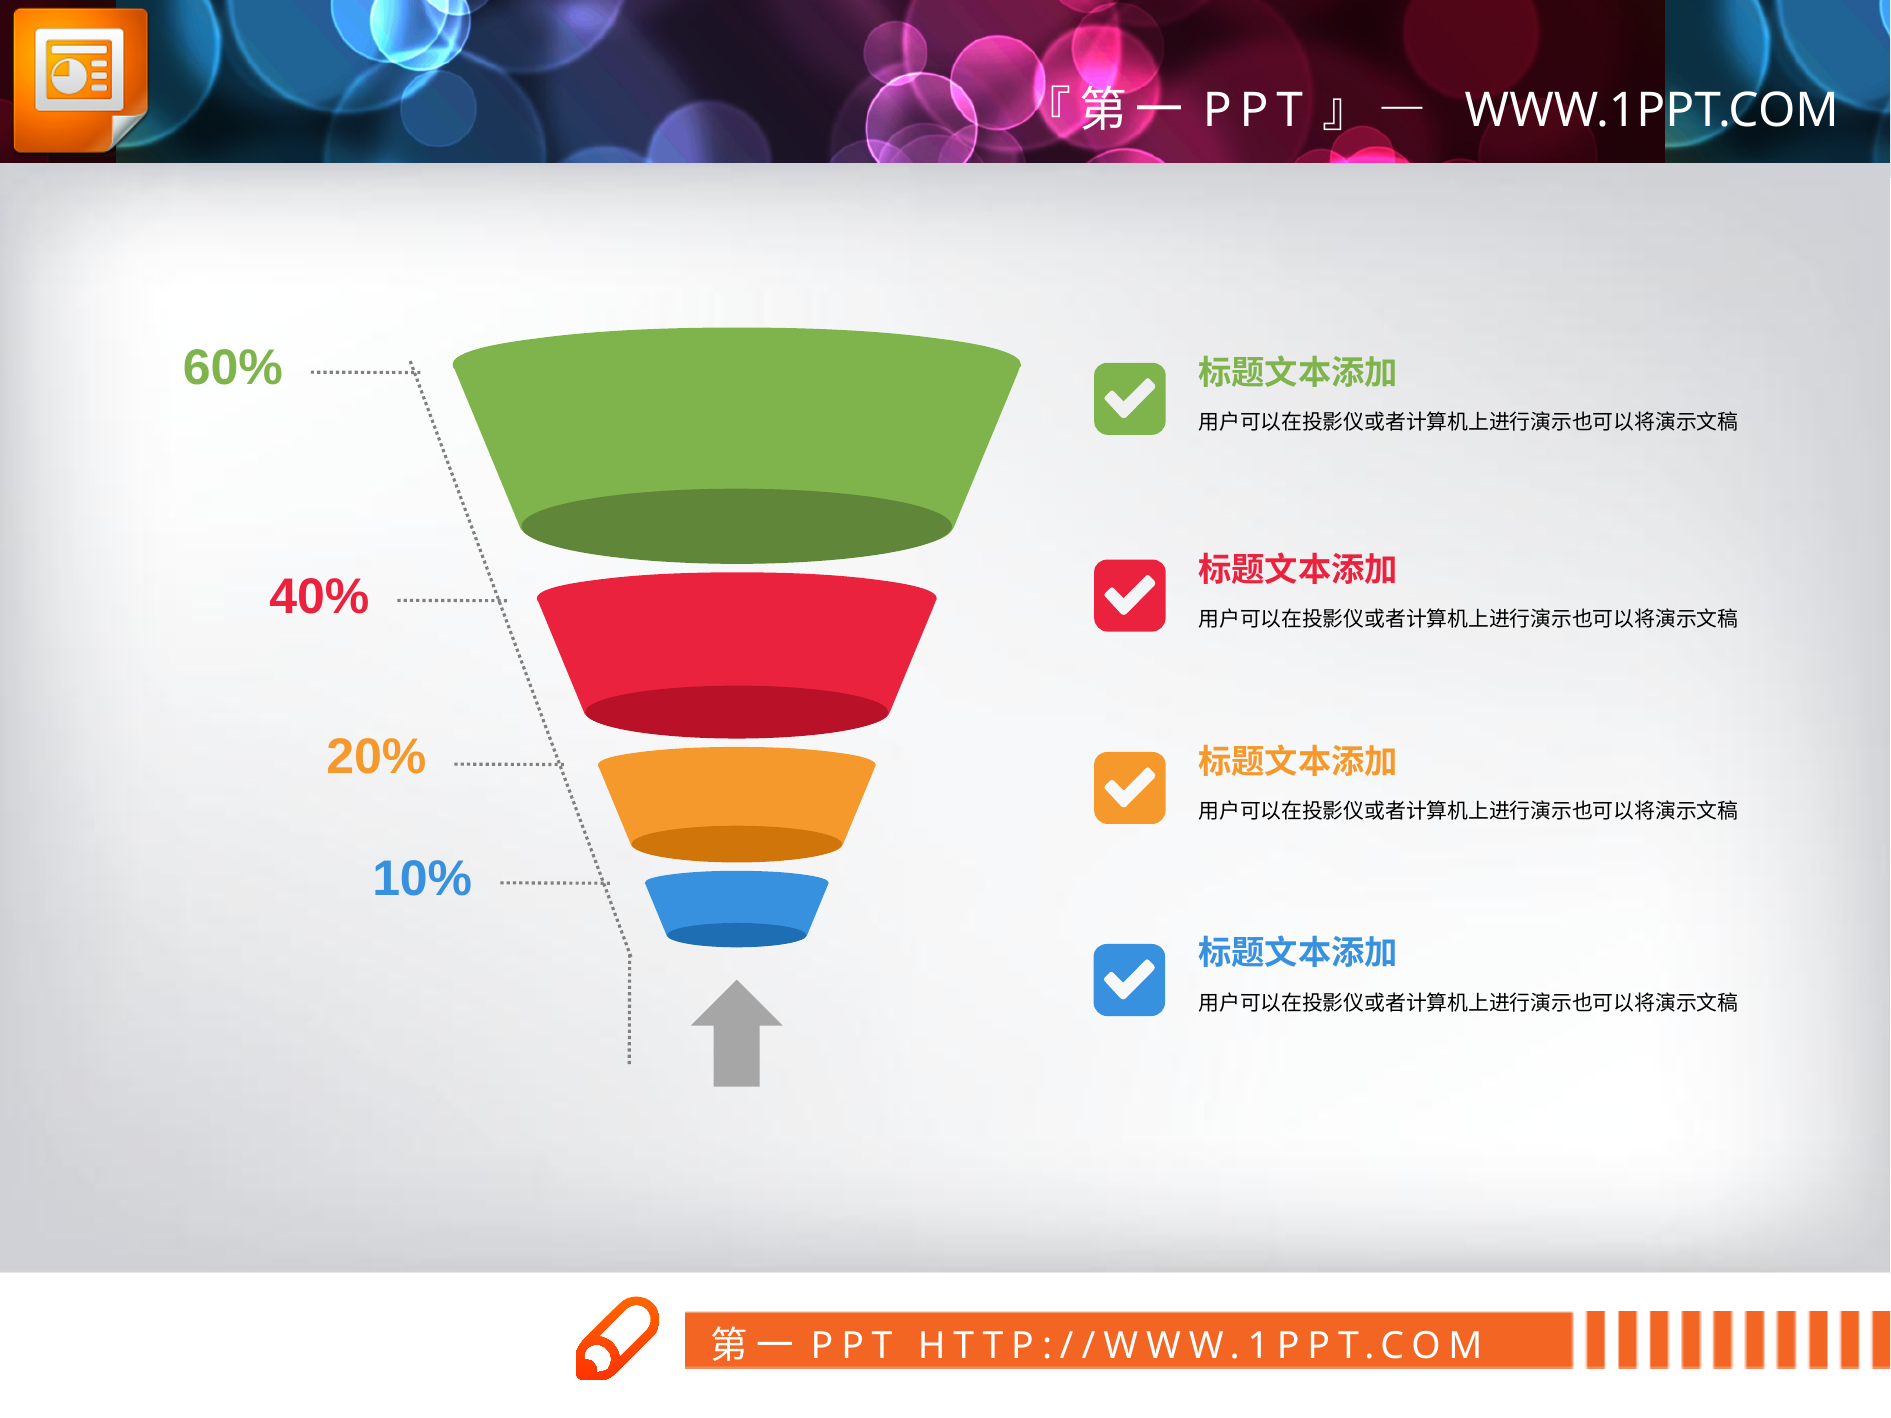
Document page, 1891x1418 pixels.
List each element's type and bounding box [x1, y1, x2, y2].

picture [685, 1311, 1891, 1369]
picture [0, 0, 1891, 1275]
text_box [166, 327, 1807, 1087]
